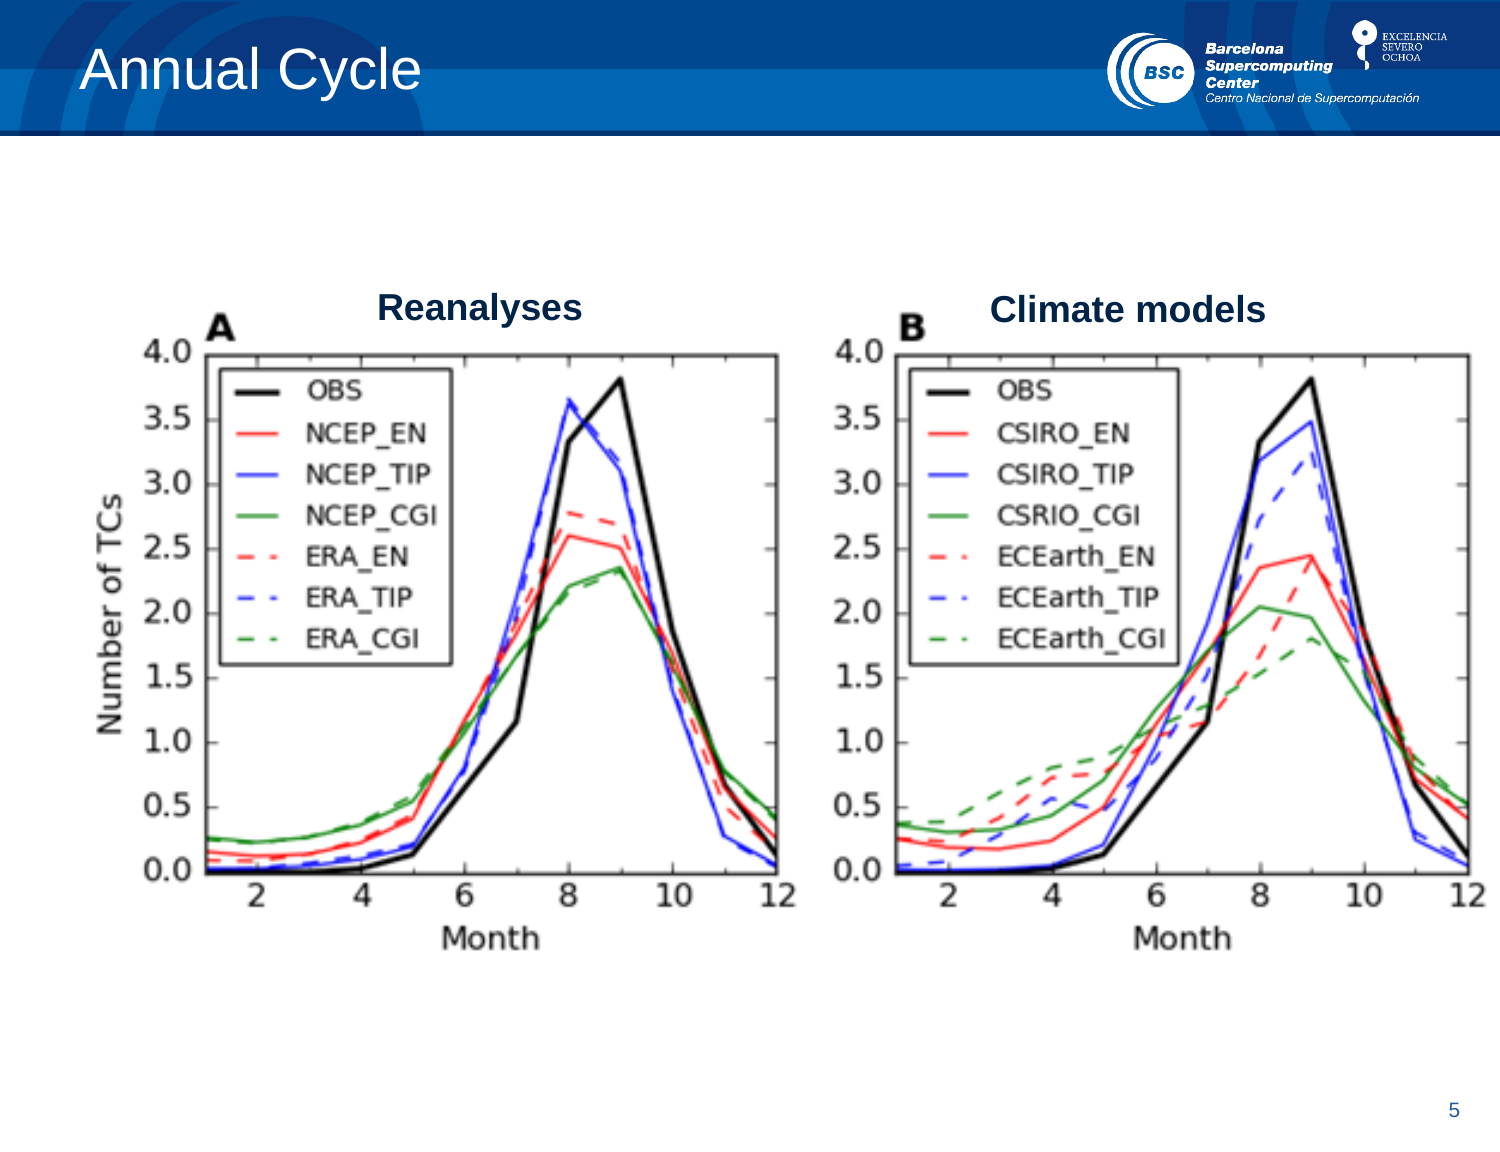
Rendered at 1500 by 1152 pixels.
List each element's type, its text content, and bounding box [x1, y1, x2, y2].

picture [58, 276, 1500, 1001]
picture [0, 0, 1500, 136]
title Annual Cycle [65, 23, 1081, 138]
